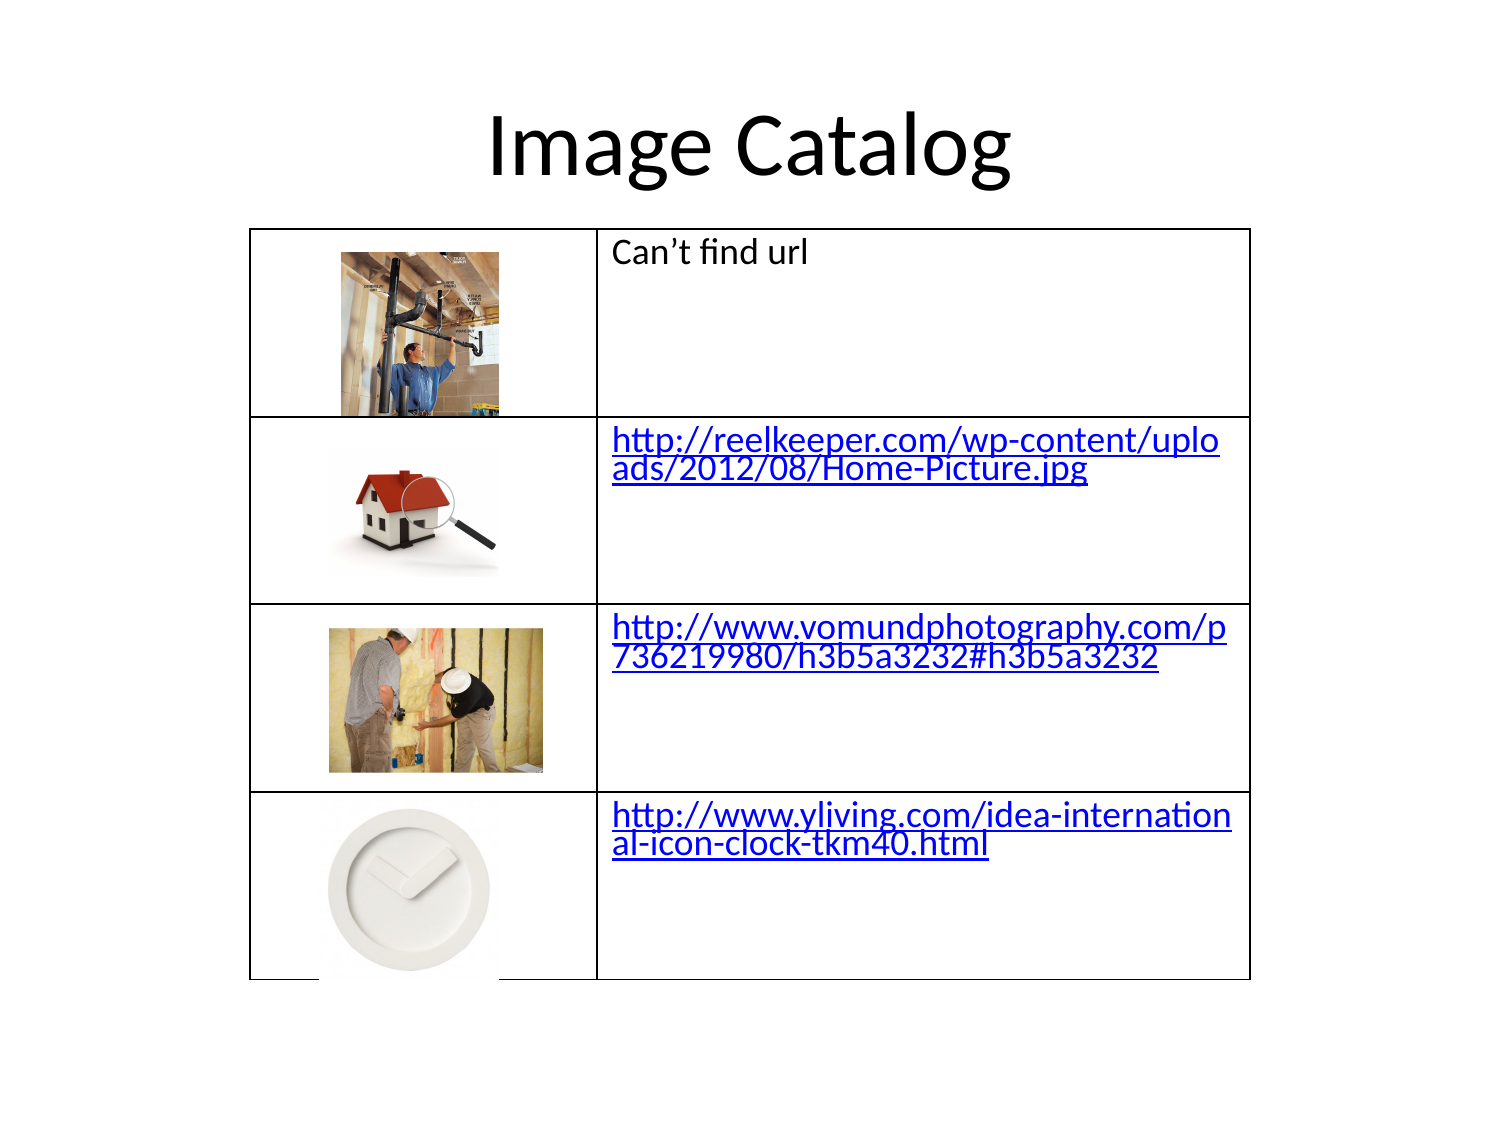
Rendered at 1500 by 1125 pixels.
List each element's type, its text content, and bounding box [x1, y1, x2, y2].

table_cell http://reelkeeper.com/wp-content/uploads/2012/08/Home-Picture.jpg [598, 418, 1249, 603]
table_cell [251, 418, 596, 603]
picture [341, 252, 499, 417]
picture [318, 800, 499, 980]
table_cell [251, 793, 596, 979]
table_header [251, 230, 596, 416]
title Image Catalog [75, 45, 1425, 233]
picture [328, 449, 499, 577]
table_cell [251, 605, 596, 791]
picture [328, 628, 543, 773]
table_cell http://www.vomundphotography.com/p736219980/h3b5a3232#h3b5a3232 [598, 605, 1249, 791]
table_header Can’t find url [598, 230, 1249, 416]
table_cell http://www.yliving.com/idea-international-icon-clock-tkm40.html [598, 793, 1249, 979]
